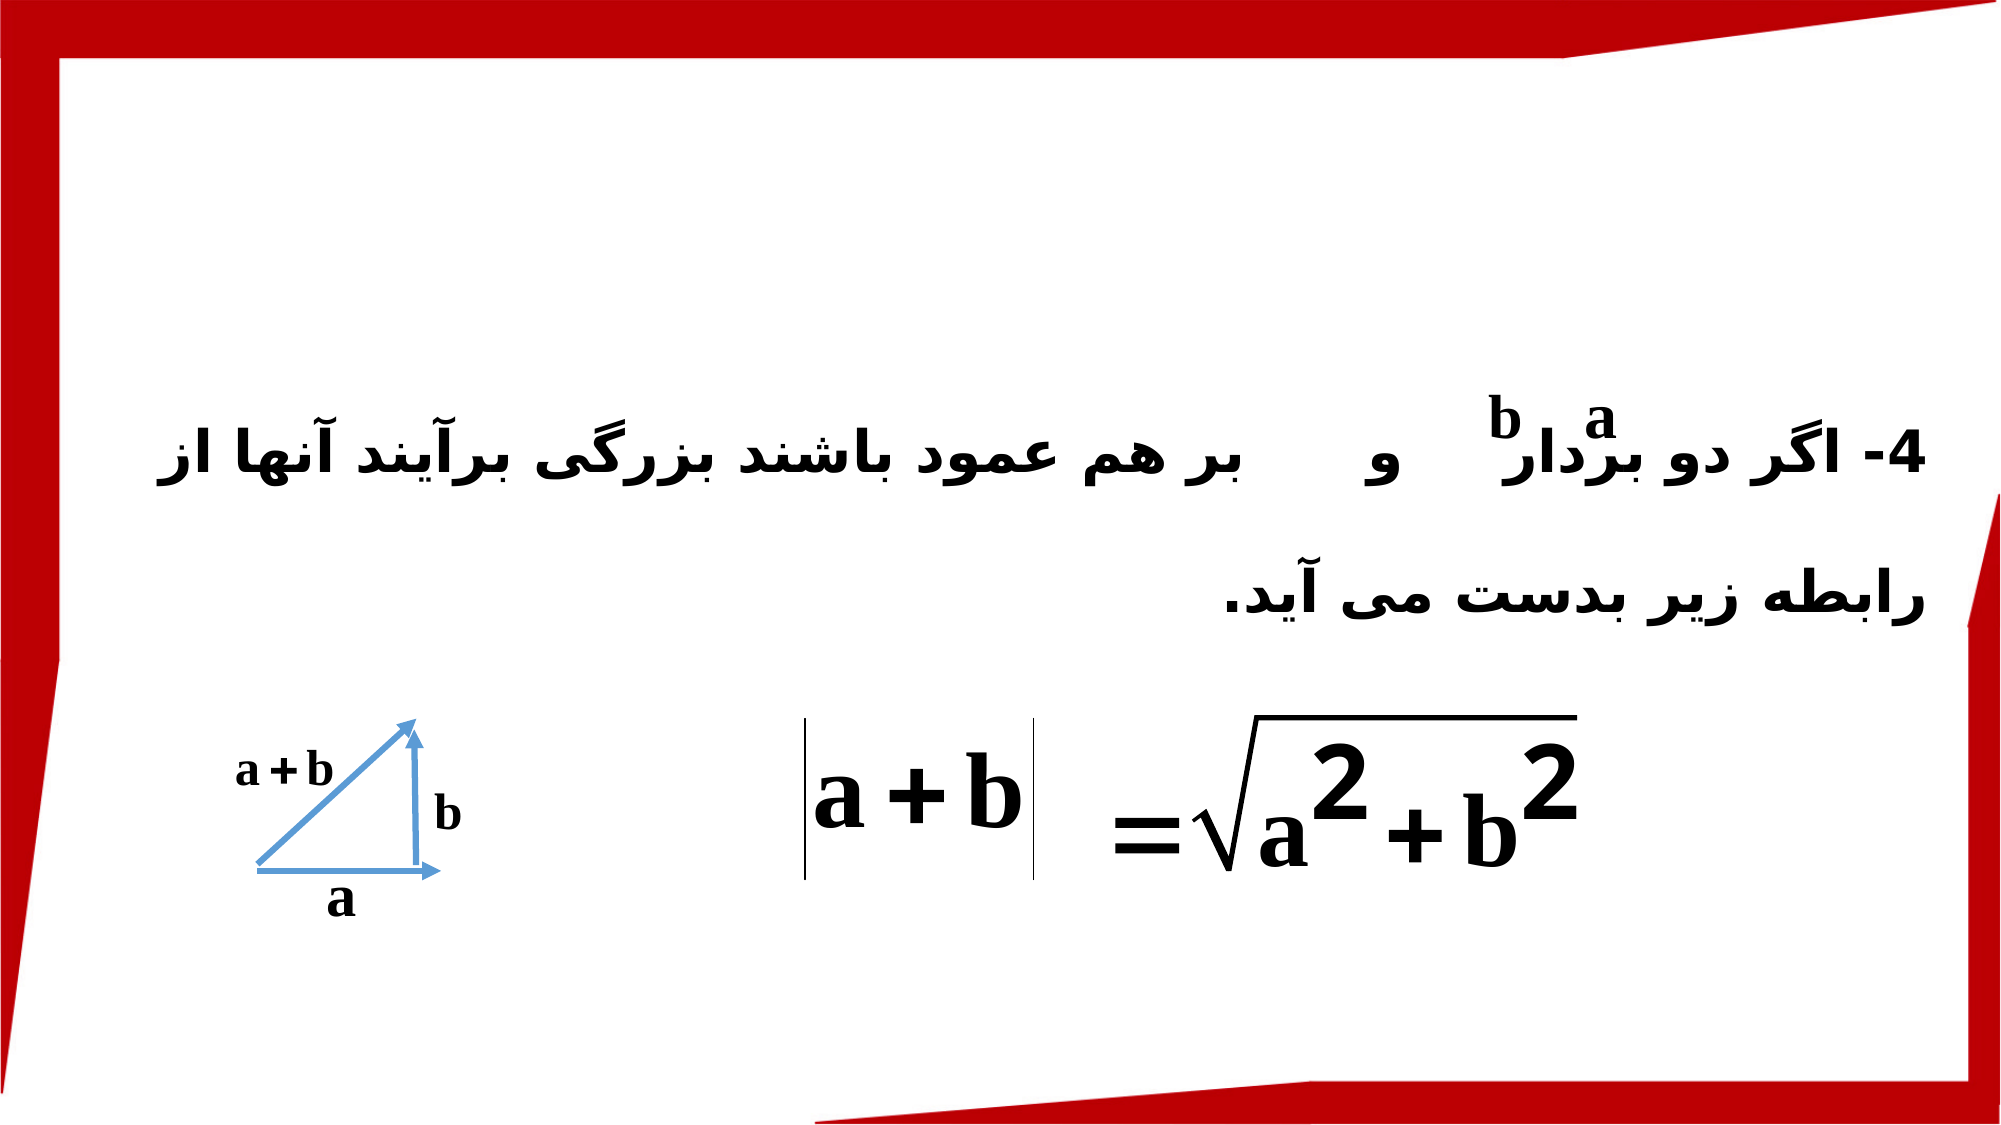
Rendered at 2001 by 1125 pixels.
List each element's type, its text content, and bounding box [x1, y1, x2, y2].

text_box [234, 732, 337, 790]
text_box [1584, 368, 1621, 444]
picture [0, 0, 2001, 1125]
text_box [798, 710, 1045, 886]
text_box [1488, 372, 1526, 444]
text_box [326, 883, 360, 923]
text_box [257, 718, 417, 865]
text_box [1101, 708, 1585, 879]
text_box 4- اگر دو بردار و بر هم عمود باشند بزرگی برآیند آنها از رابطه زیر بدست می آید. [44, 336, 1944, 632]
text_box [433, 791, 465, 834]
